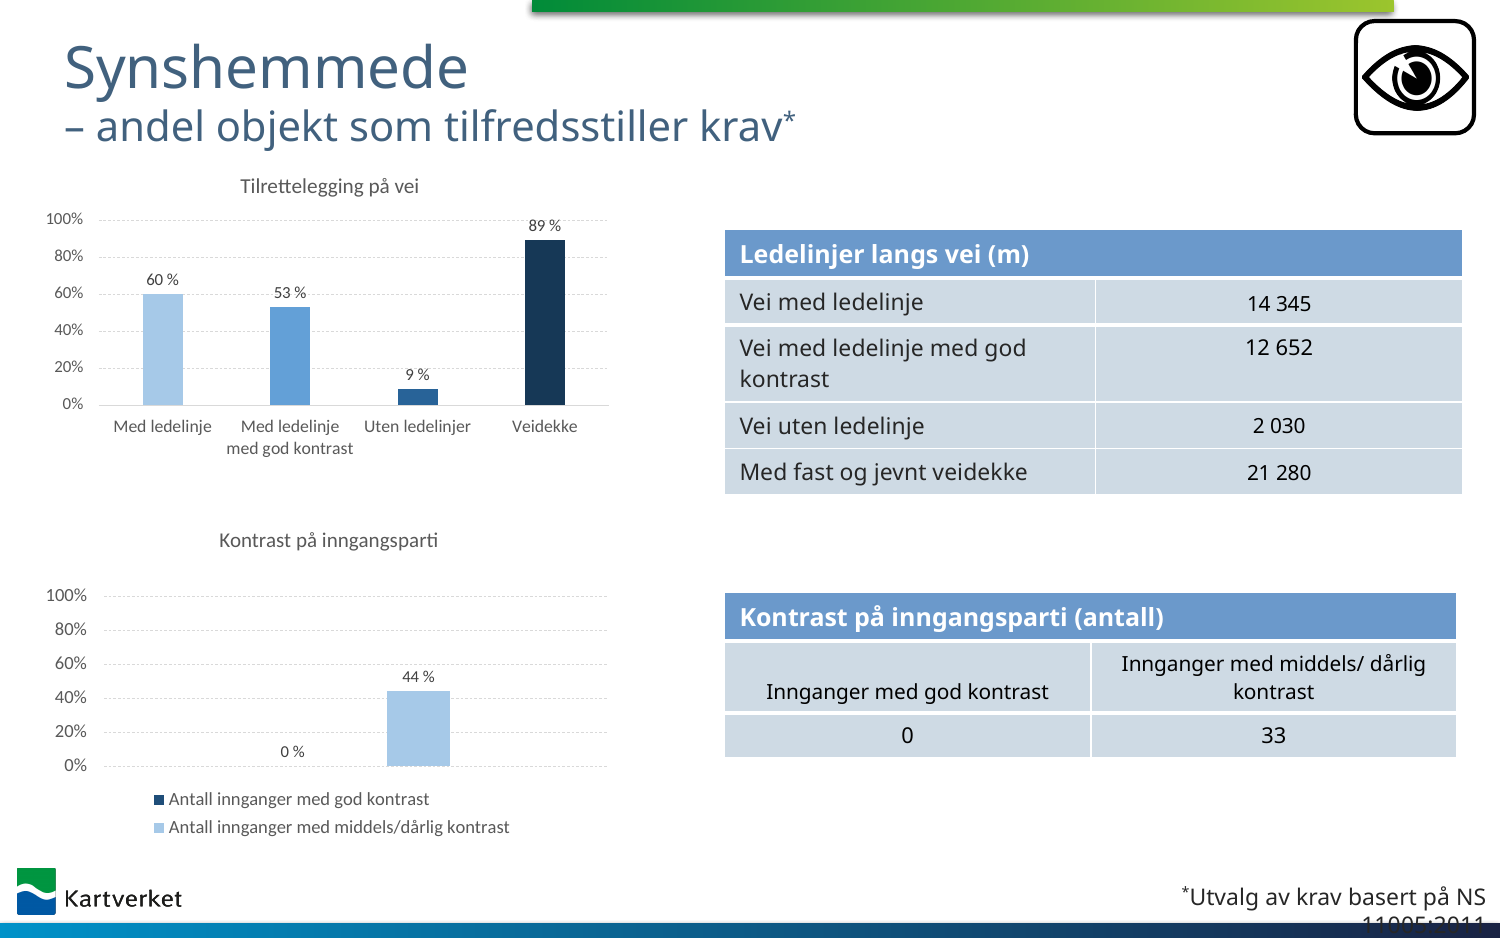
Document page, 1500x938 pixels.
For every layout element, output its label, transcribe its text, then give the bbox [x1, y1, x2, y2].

table_cell Vei uten ledelinje [725, 403, 1095, 448]
text_box *Utvalg av krav basert på NS 11005:2011 [1068, 873, 1500, 938]
table_cell 0 [725, 715, 1090, 757]
table_cell 33 [1092, 715, 1456, 757]
table_cell 14 345 [1096, 280, 1462, 323]
table_cell 12 652 [1096, 327, 1462, 401]
table_cell Innganger med middels/ dårlig kontrast [1092, 643, 1456, 711]
picture [41, 166, 619, 492]
picture [41, 520, 617, 846]
table_cell Innganger med god kontrast [725, 643, 1090, 711]
table_cell Med fast og jevnt veidekke [725, 449, 1095, 494]
table_cell Vei med ledelinje med god kontrast [725, 327, 1095, 401]
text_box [1355, 20, 1475, 134]
table_cell Vei med ledelinje [725, 280, 1095, 323]
table_cell 21 280 [1096, 449, 1462, 494]
table_cell 2 030 [1096, 403, 1462, 448]
text_box Synshemmede – andel objekt som tilfredsstiller krav* [49, 24, 1431, 158]
table_header Ledelinjer langs vei (m) [725, 230, 1462, 276]
table_header Kontrast på inngangsparti (antall) [725, 593, 1456, 639]
